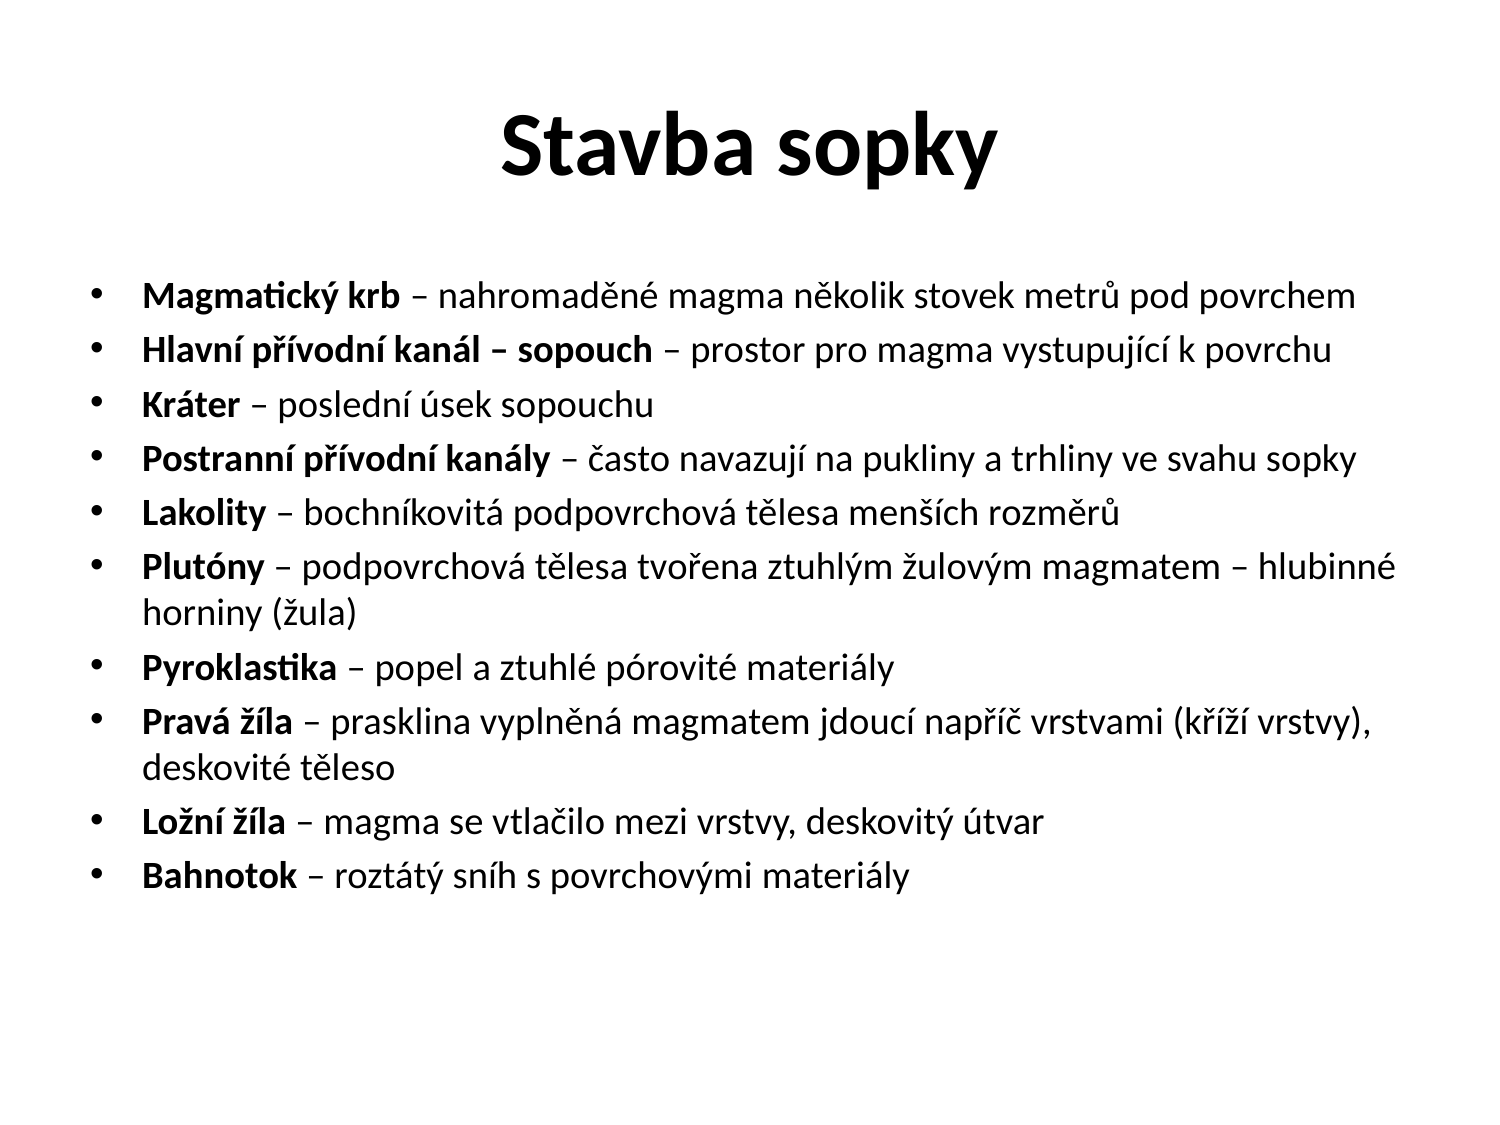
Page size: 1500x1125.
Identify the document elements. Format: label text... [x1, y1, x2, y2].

list Magmatický krb – nahromaděné magma několik stovek metrů pod povrchem Hlavní přívodní kanál – sopouch – prostor pro magma vystupující k povrchu Kráter – poslední úsek sopouchu Postranní přívodní kanály – často navazují na pukliny a trhliny ve svahu sopky Lakolity – bochníkovitá podpovrchová tělesa menších rozměrů Plutóny – podpovrchová tělesa tvořena ztuhlým žulovým magmatem – hlubinné horniny (žula) Pyroklastika – popel a ztuhlé pórovité materiály Pravá žíla – prasklina vyplněná magmatem jdoucí napříč vrstvami (kříží vrstvy), deskovité těleso Ložní žíla – magma se vtlačilo mezi vrstvy, deskovitý útvar Bahnotok – roztátý sníh s povrchovými materiály [75, 262, 1425, 1005]
title Stavba sopky [75, 45, 1425, 233]
